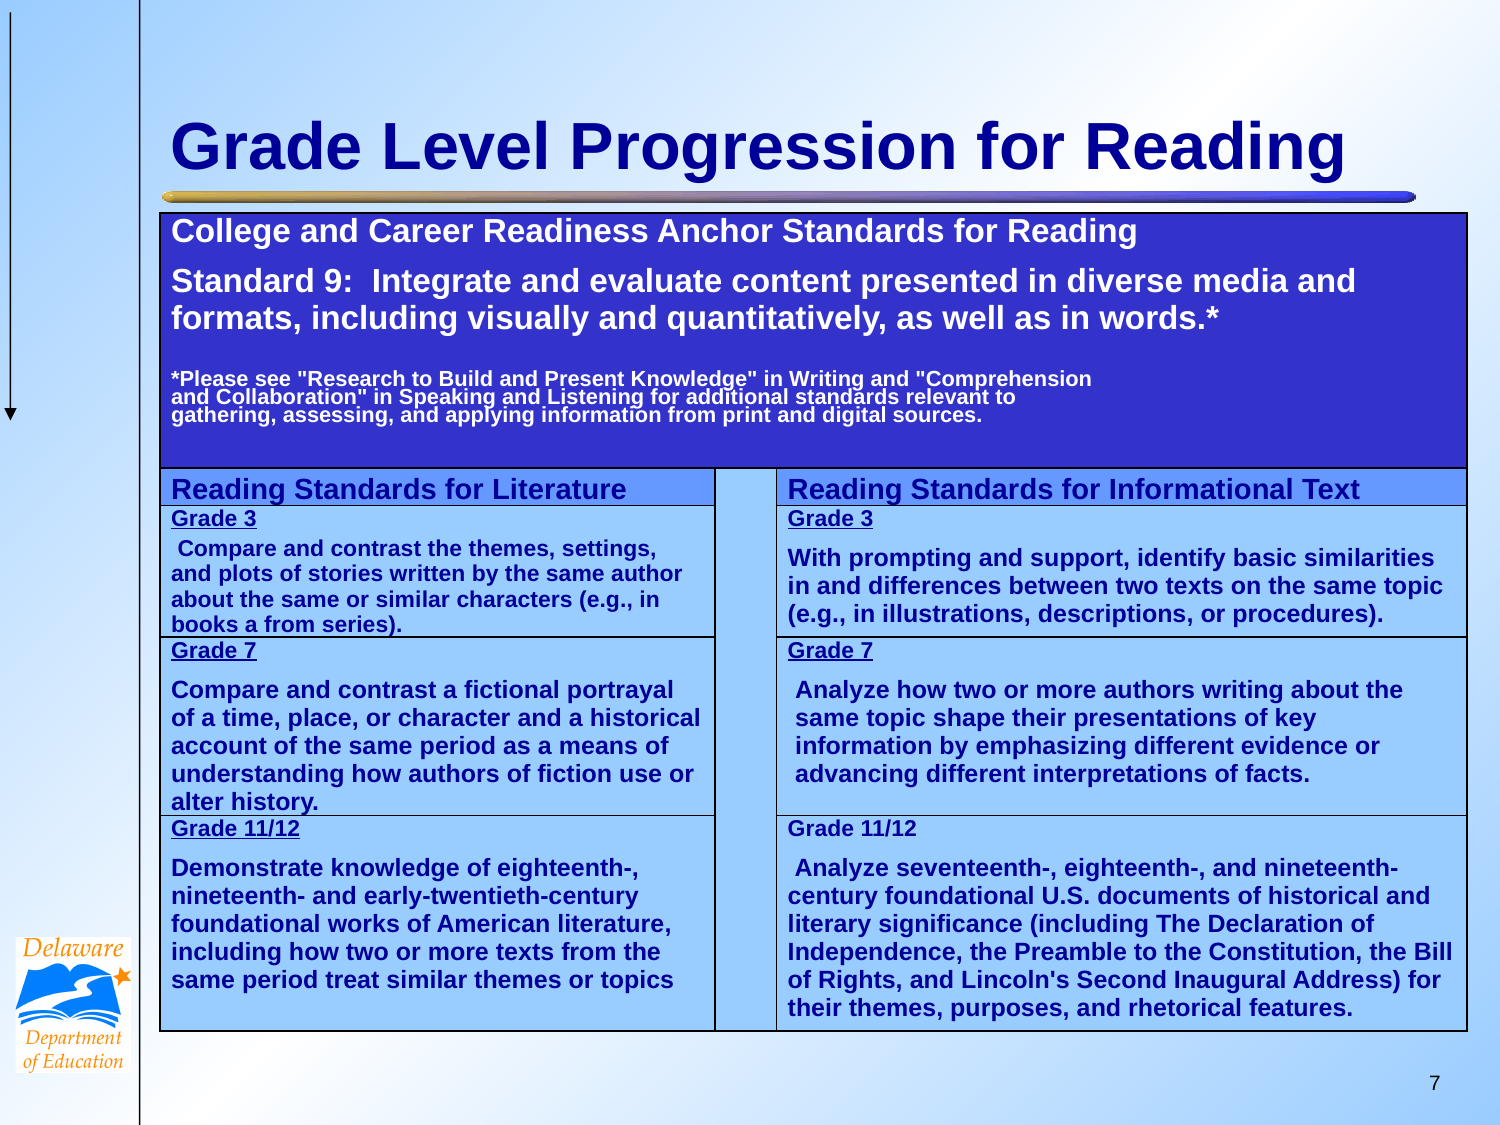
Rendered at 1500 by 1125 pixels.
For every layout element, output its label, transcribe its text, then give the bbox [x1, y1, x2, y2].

table_cell Reading Standards for Informational Text [777, 469, 1466, 505]
table_cell Grade 7 Analyze how two or more authors writing about the same topic shape their presentations of key information by emphasizing different evidence or advancing different interpretations of facts. [777, 638, 1466, 815]
table_cell [716, 469, 776, 1030]
table_cell Grade 3 With prompting and support, identify basic similarities in and differences between two texts on the same topic (e.g., in illustrations, descriptions, or procedures). [777, 506, 1466, 636]
slide_number 6 [1142, 1054, 1456, 1110]
table_cell Grade 7 Compare and contrast a fictional portrayal of a time, place, or character and a historical account of the same period as a means of understanding how authors of fiction use or alter history. [161, 638, 714, 815]
table_cell Grade 11/12 Analyze seventeenth-, eighteenth-, and nineteenth-century foundational U.S. documents of historical and literary significance (including The Declaration of Independence, the Preamble to the Constitution, the Bill of Rights, and Lincoln's Second Inaugural Address) for their themes, purposes, and rhetorical features. [777, 816, 1466, 1030]
text_box [4, 12, 17, 421]
picture [152, 189, 1425, 204]
table_cell Grade 11/12 Demonstrate knowledge of eighteenth-, nineteenth- and early-twentieth-century foundational works of American literature, including how two or more texts from the same period treat similar themes or topics [161, 816, 714, 1030]
picture [15, 937, 131, 1073]
table_cell Grade 3 Compare and contrast the themes, settings, and plots of stories written by the same author about the same or similar characters (e.g., in books a from series). [161, 506, 714, 636]
title Grade Level Progression for Reading [162, 27, 1453, 191]
table_header College and Career Readiness Anchor Standards for Reading Standard 9: Integrate and evaluate content presented in diverse media and formats, including visually and quantitatively, as well as in words.* *Please see "Research to Build and Present Knowledge" in Writing and "Comprehension and Collaboration" in Speaking and Listening for additional standards relevant to gathering, assessing, and applying information from print and digital sources. [161, 214, 1466, 467]
table_cell Reading Standards for Literature [161, 469, 714, 505]
